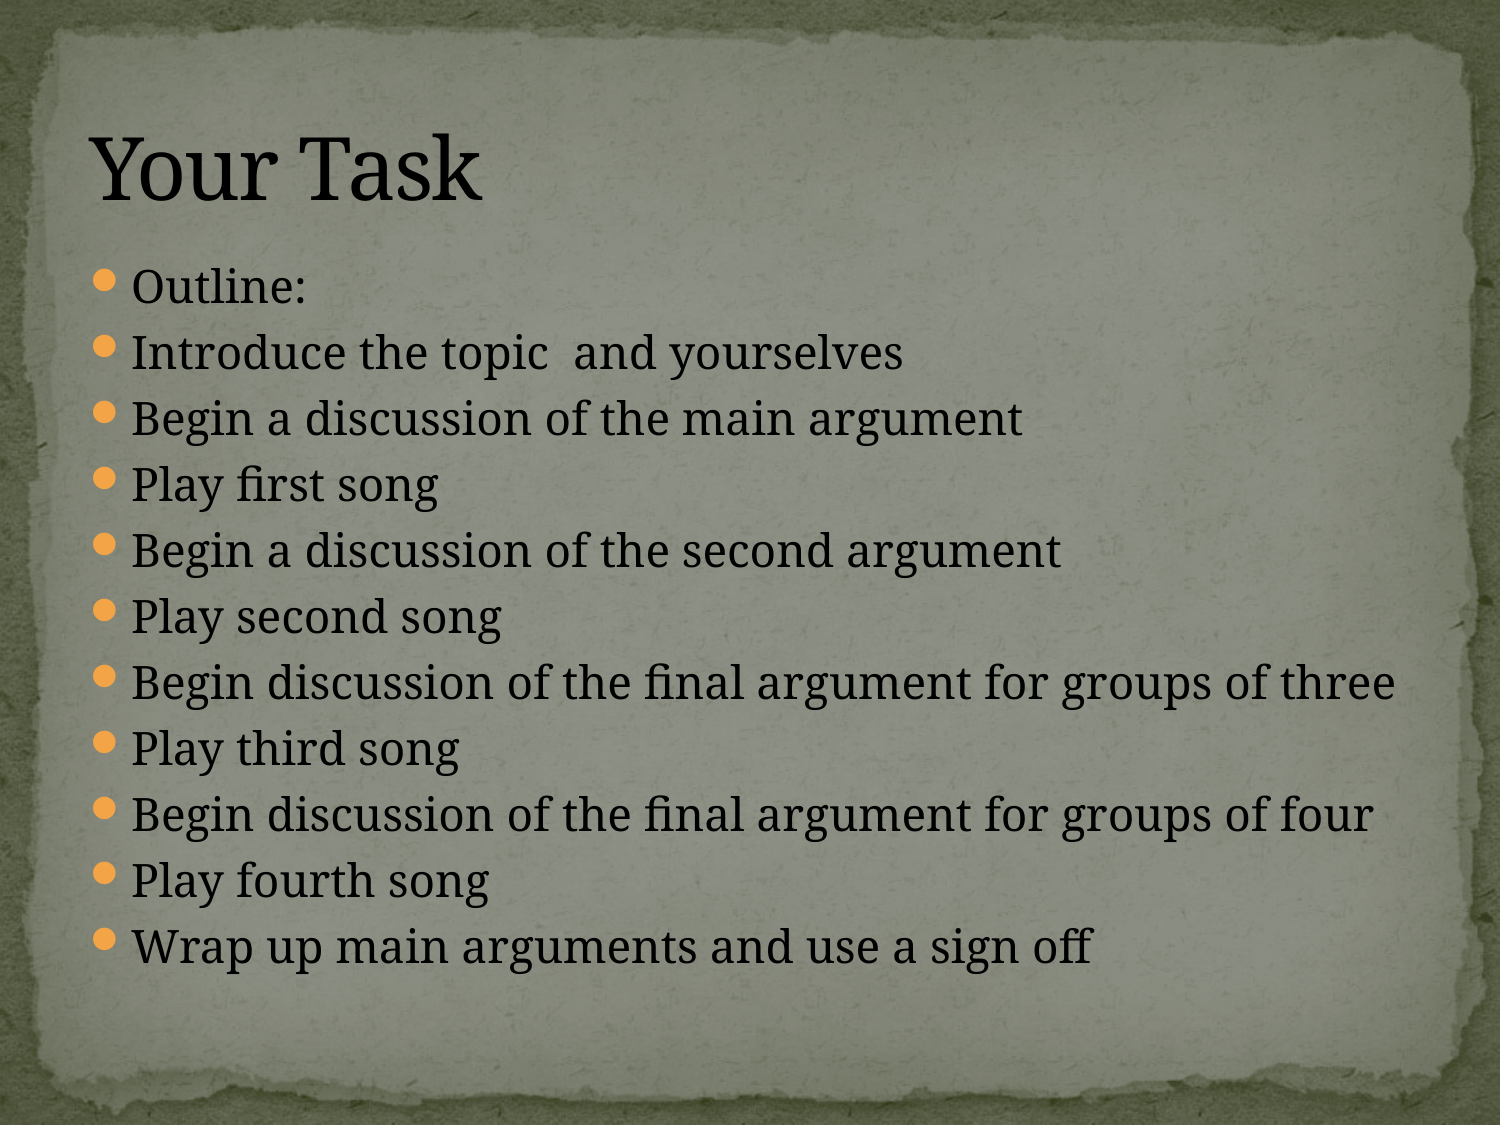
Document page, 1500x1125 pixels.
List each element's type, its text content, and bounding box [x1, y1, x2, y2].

list Outline: Introduce the topic and yourselves Begin a discussion of the main argument Play first song Begin a discussion of the second argument Play second song Begin discussion of the final argument for groups of three Play third song Begin discussion of the final argument for groups of four Play fourth song Wrap up main arguments and use a sign off [75, 249, 1425, 1000]
title Your Task [74, 24, 1425, 225]
